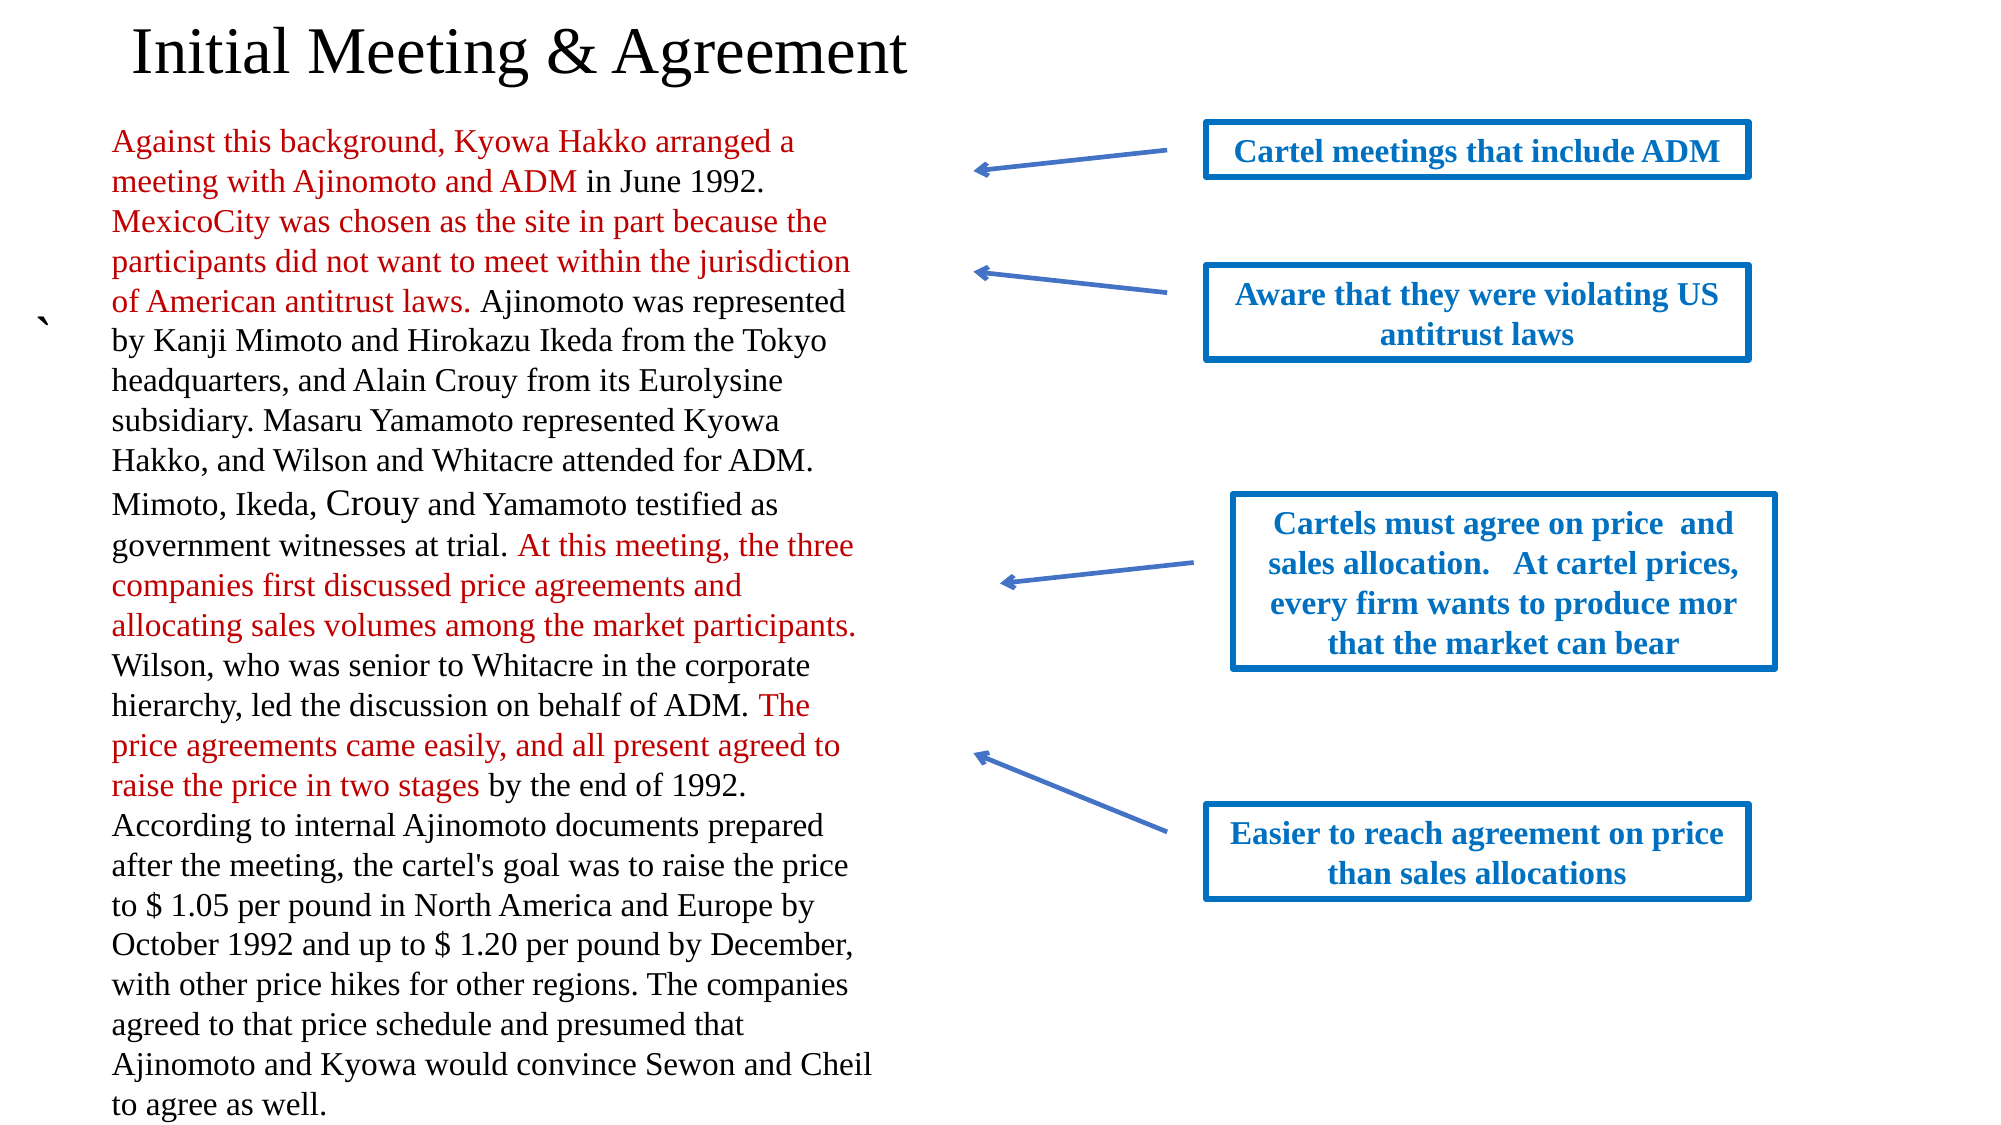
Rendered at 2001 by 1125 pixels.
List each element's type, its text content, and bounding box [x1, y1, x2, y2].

text_box Initial Meeting & Agreement [116, 0, 925, 95]
text_box Cartel meetings that include ADM [1206, 122, 1749, 177]
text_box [973, 271, 1168, 293]
list ` [0, 299, 96, 1014]
list ` [1097, 299, 1725, 1014]
text_box Against this background, Kyowa Hakko arranged a meeting with Ajinomoto and ADM in June 1992. MexicoCity was chosen as the site in part because the participants did not want to meet within the jurisdiction of American antitrust laws. Ajinomoto was represented by Kanji Mimoto and Hirokazu Ikeda from the Tokyo headquarters, and Alain Crouy from its Eurolysine subsidiary. Masaru Yamamoto represented Kyowa Hakko, and Wilson and Whitacre attended for ADM. Mimoto, Ikeda, Crouy and Yamamoto testified as government witnesses at trial. At this meeting, the three companies first discussed price agreements and allocating sales volumes among the market participants. Wilson, who was senior to Whitacre in the corporate hierarchy, led the discussion on behalf of ADM. The price agreements came easily, and all present agreed to raise the price in two stages by the end of 1992. According to internal Ajinomoto documents prepared after the meeting, the cartel's goal was to raise the price to $ 1.05 per pound in North America and Europe by October 1992 and up to $ 1.20 per pound by December, with other price hikes for other regions. The companies agreed to that price schedule and presumed that Ajinomoto and Kyowa would convince Sewon and Cheil to agree as well. [96, 111, 1097, 1125]
text_box Cartels must agree on price and sales allocation. At cartel prices, every firm wants to produce mor that the market can bear [1232, 494, 1775, 669]
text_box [973, 753, 1168, 832]
text_box Easier to reach agreement on price than sales allocations [1206, 804, 1749, 899]
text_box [973, 149, 1168, 171]
text_box Aware that they were violating US antitrust laws [1206, 264, 1749, 360]
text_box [999, 562, 1194, 584]
